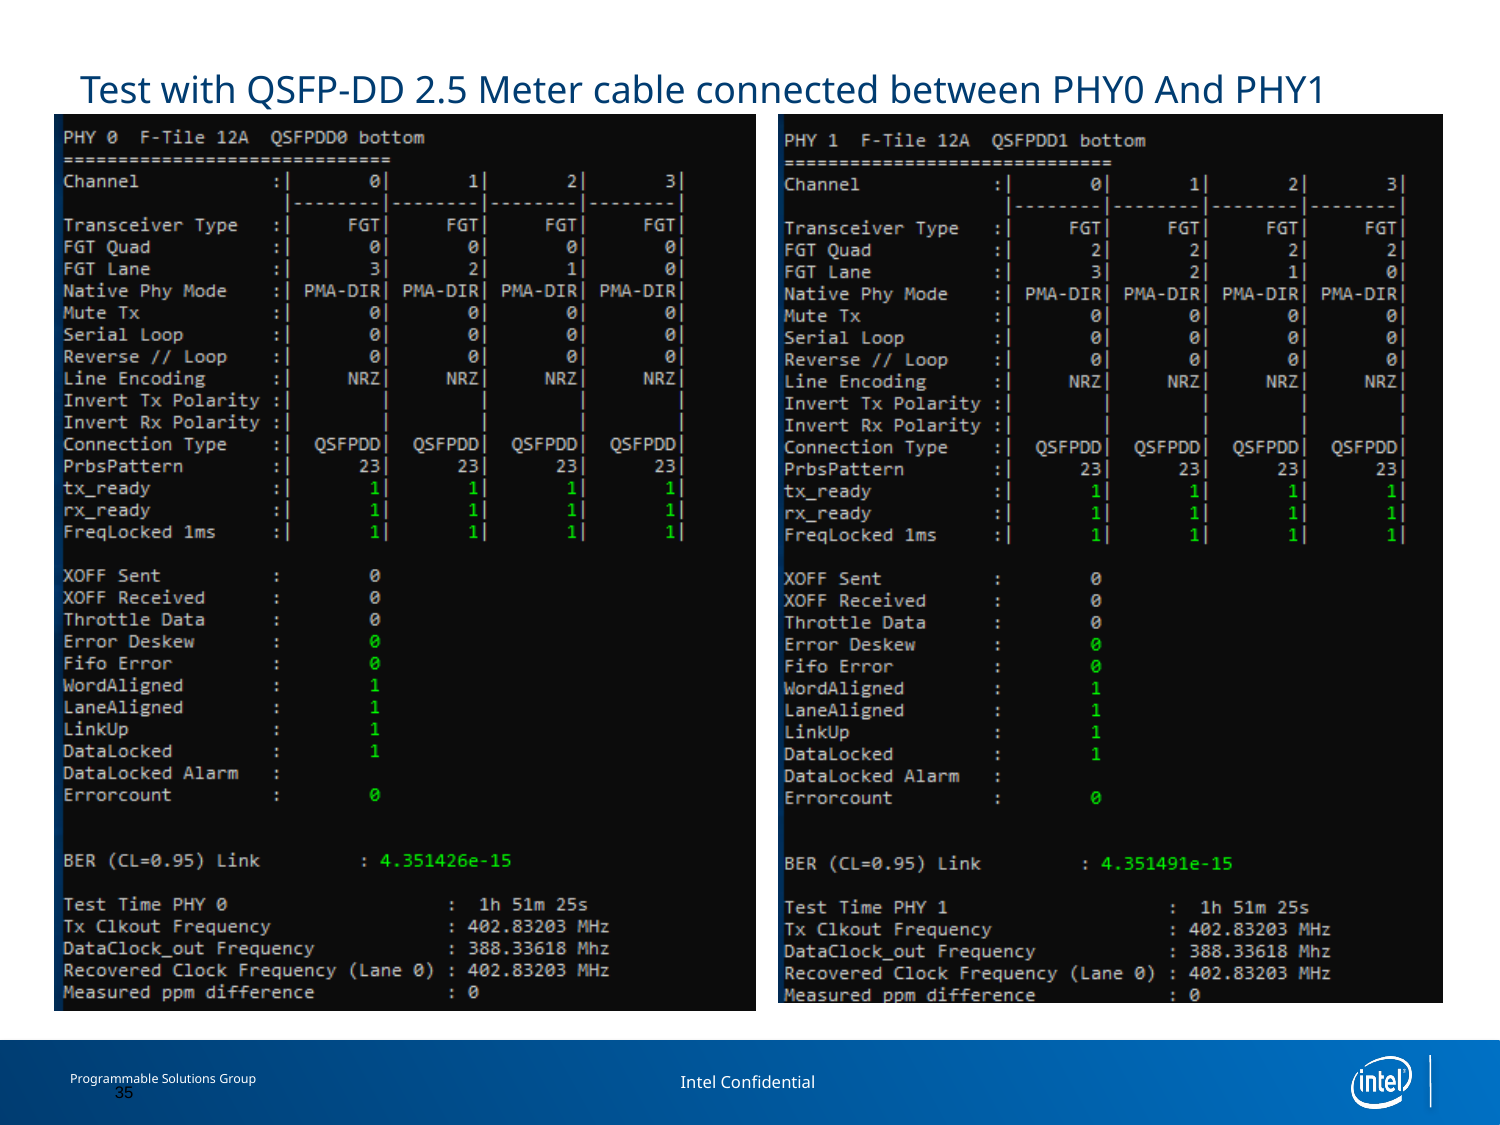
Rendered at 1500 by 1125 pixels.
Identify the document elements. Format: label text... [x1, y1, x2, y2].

title Test with QSFP-DD 2.5 Meter cable connected between PHY0 And PHY1 [80, 65, 1388, 194]
slide_number 35 [19, 1069, 134, 1116]
picture [778, 114, 1443, 1003]
picture [1351, 1056, 1412, 1109]
picture [53, 114, 756, 1011]
